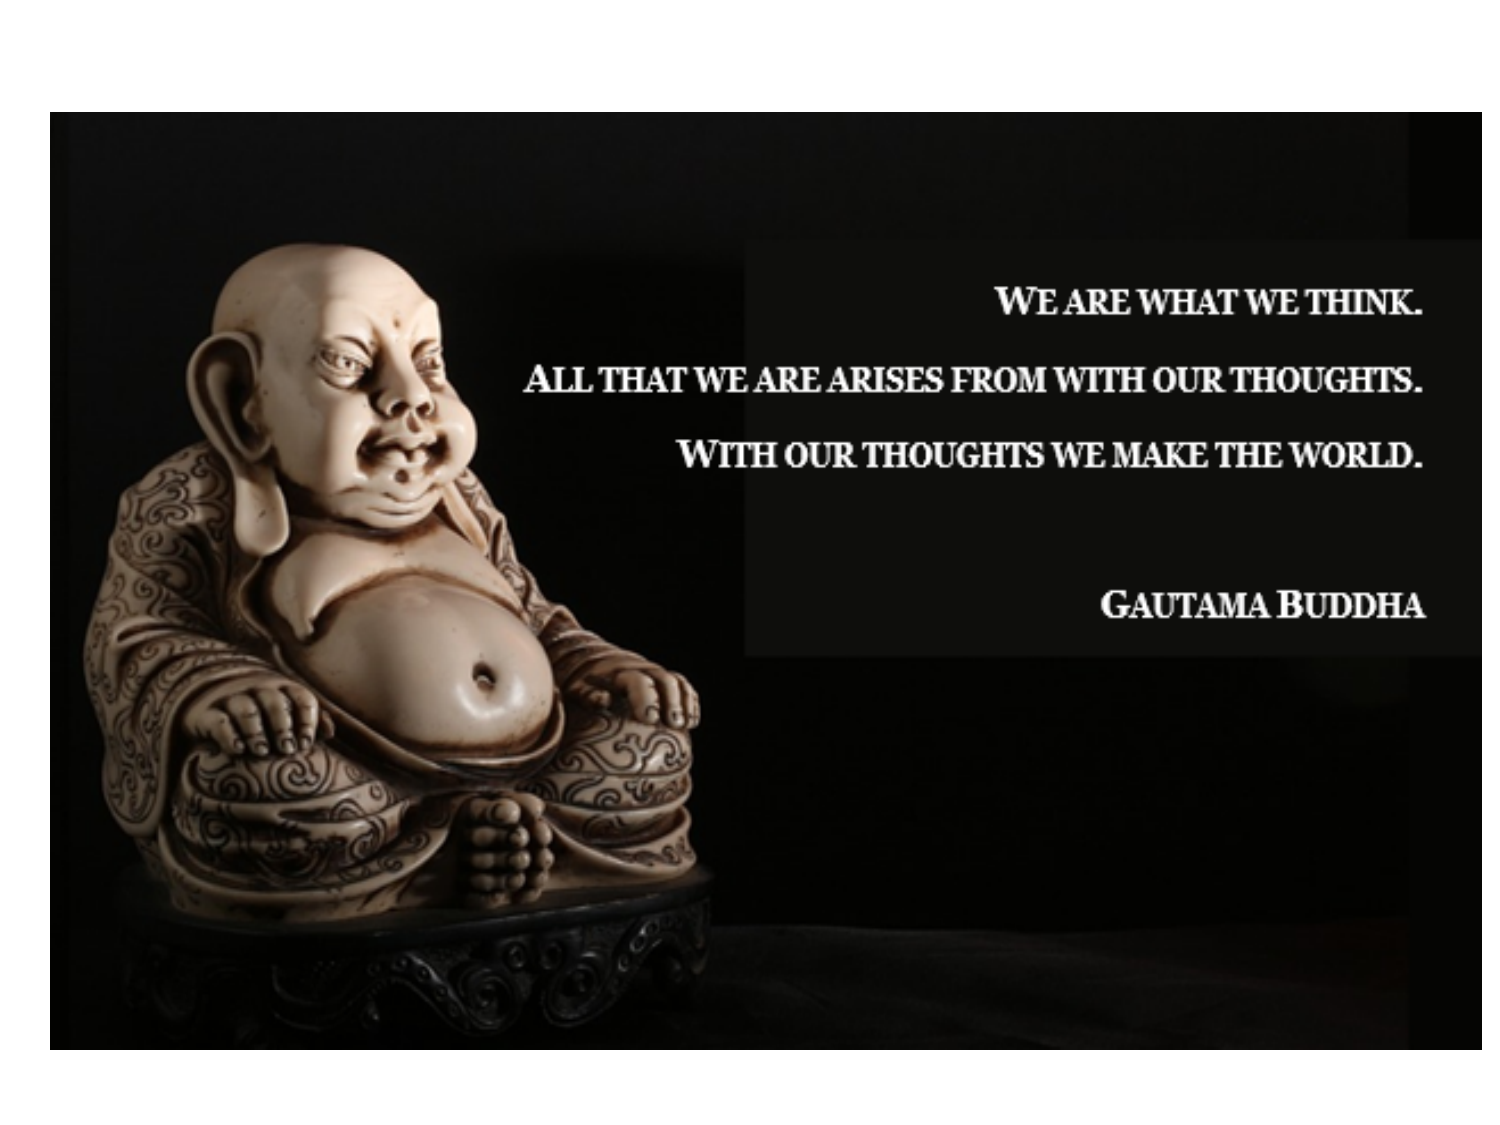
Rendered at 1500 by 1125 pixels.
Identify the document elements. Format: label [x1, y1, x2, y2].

picture [49, 112, 1482, 1051]
